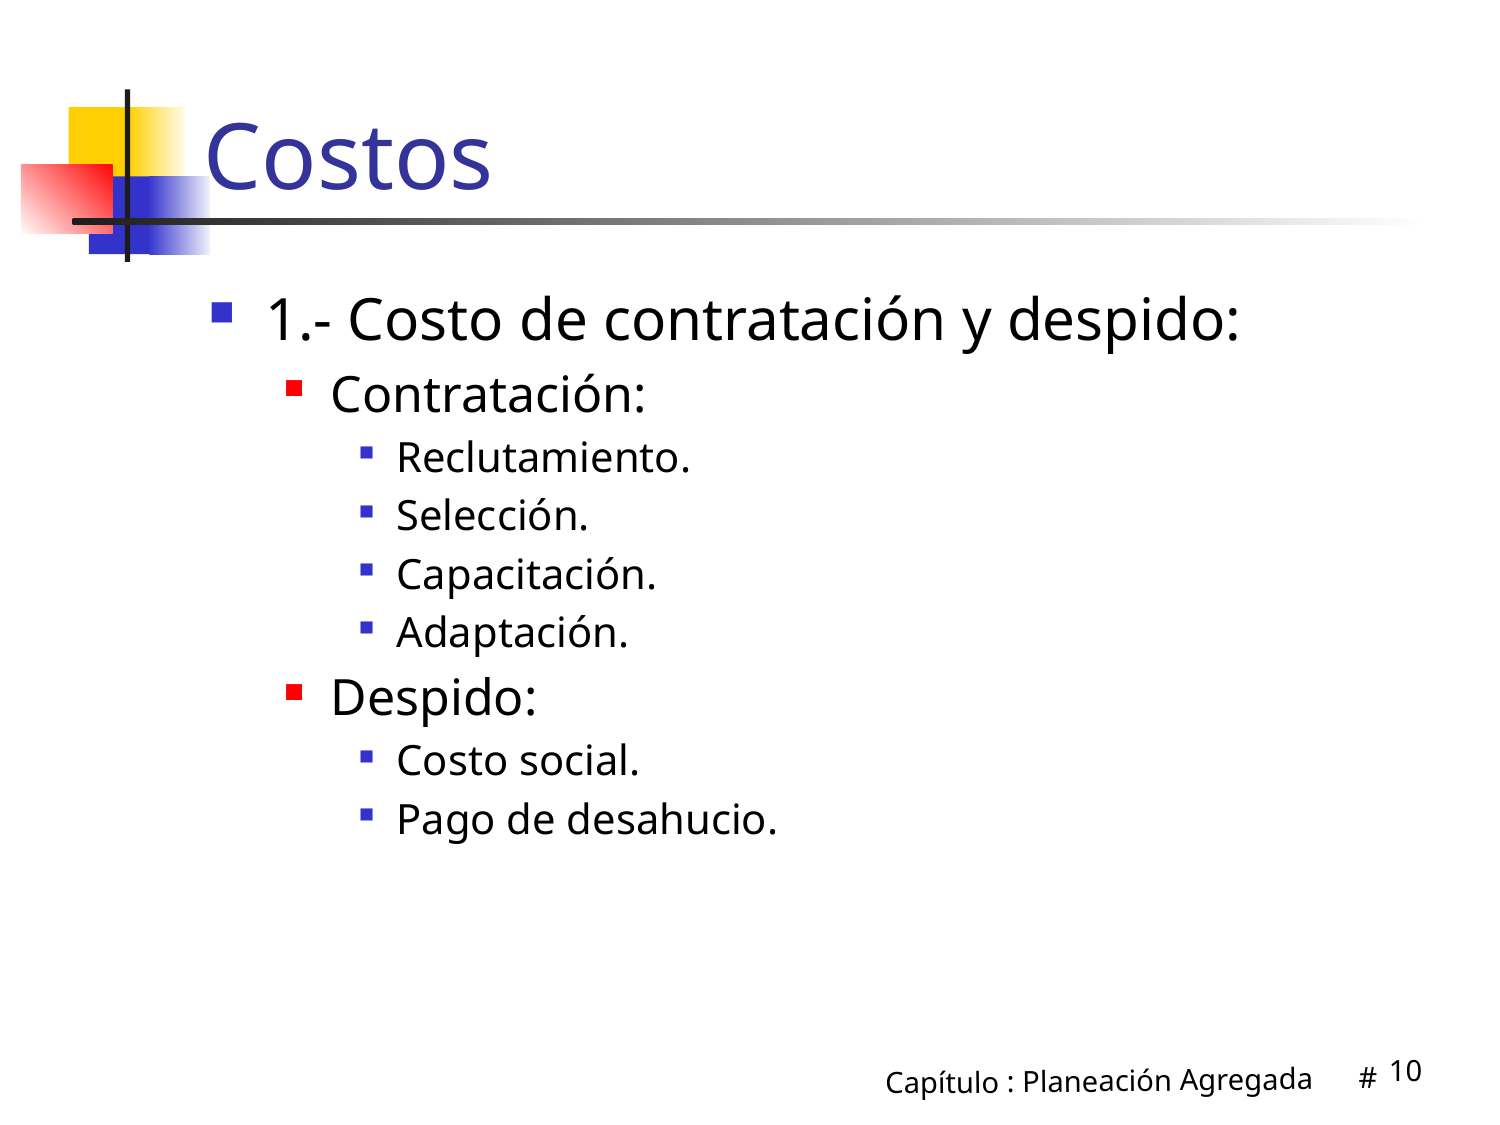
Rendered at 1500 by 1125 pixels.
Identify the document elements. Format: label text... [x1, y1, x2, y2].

slide_number 10 [1124, 1024, 1438, 1101]
title Costos [188, 27, 1468, 216]
footer Capítulo : Planeación Agregada # [836, 1028, 1427, 1109]
list 1.- Costo de contratación y despido: Contratación: Reclutamiento. Selección. Capacitación. Adaptación. Despido: Costo social. Pago de desahucio. [193, 274, 1470, 1007]
